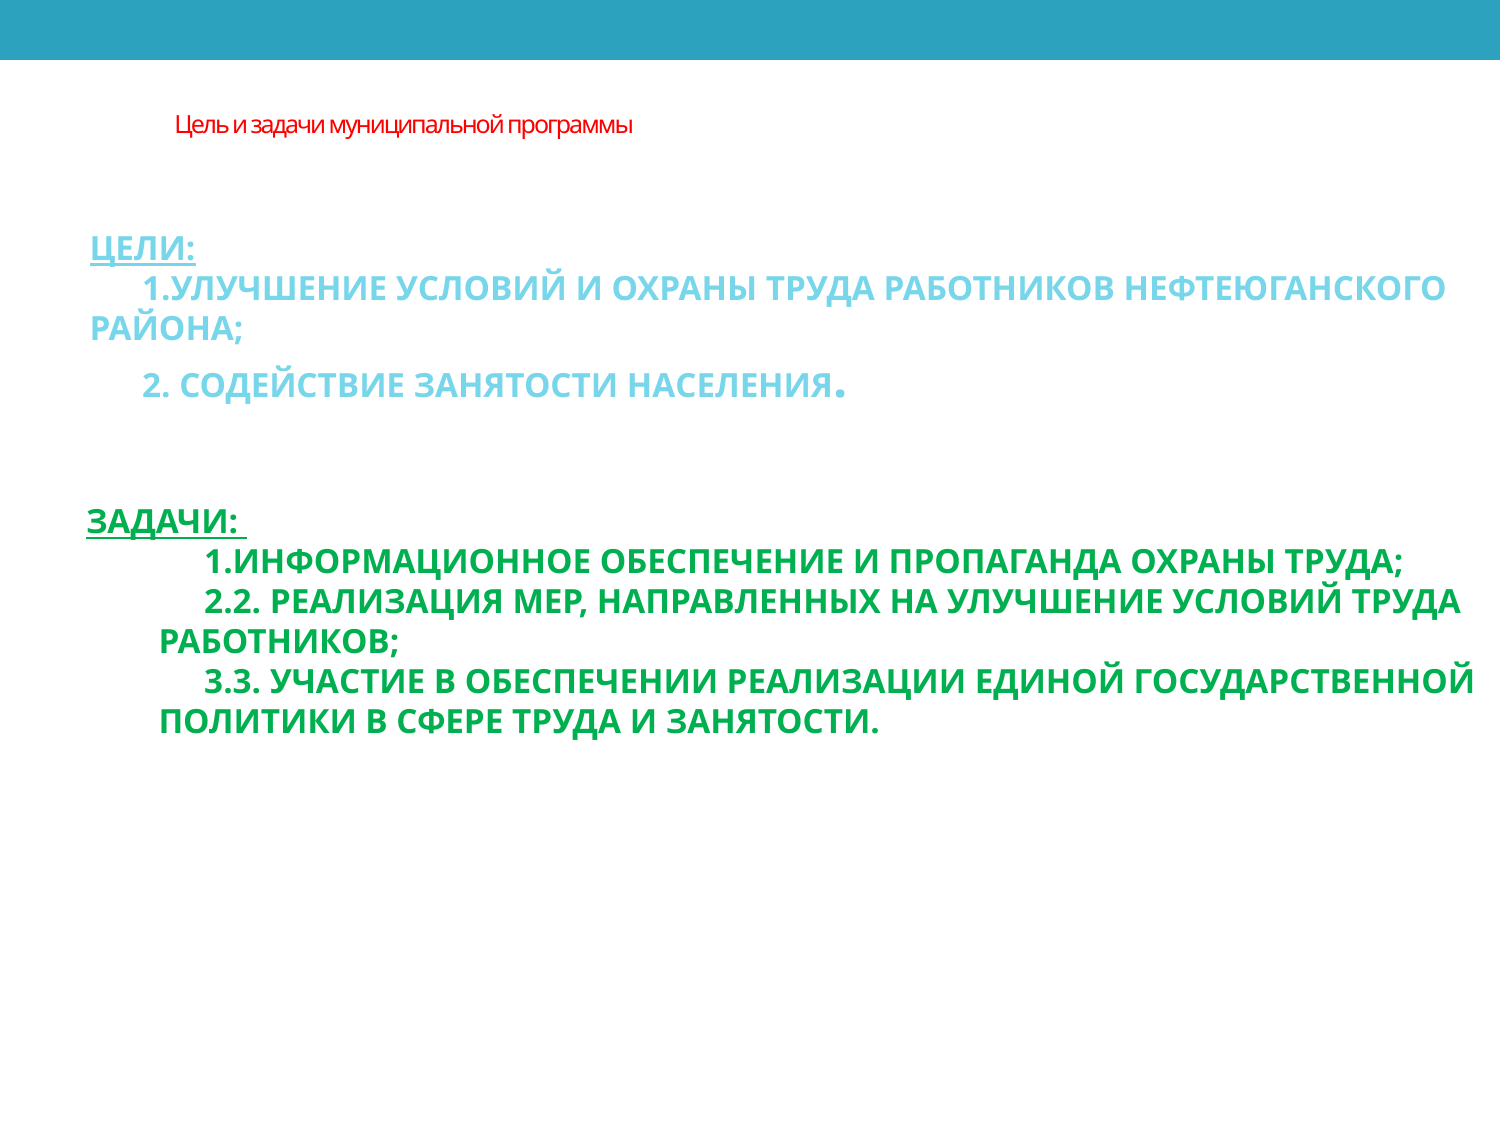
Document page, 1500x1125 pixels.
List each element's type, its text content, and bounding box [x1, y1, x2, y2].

title Цель и задачи муниципальной программы [159, 78, 1394, 169]
text_box задачи: Информационное обеспечение и пропаганда охраны труда; 2. Реализация мер, направленных на улучшение условий труда работников; 3. Участие в обеспечении реализации единой государственной политики в сфере труда и занятости. [71, 493, 1500, 748]
text_box Цели: 1.улучшение условий и охраны труда работников Нефтеюганского района; 2. Содействие занятости населения. [45, 219, 1476, 415]
